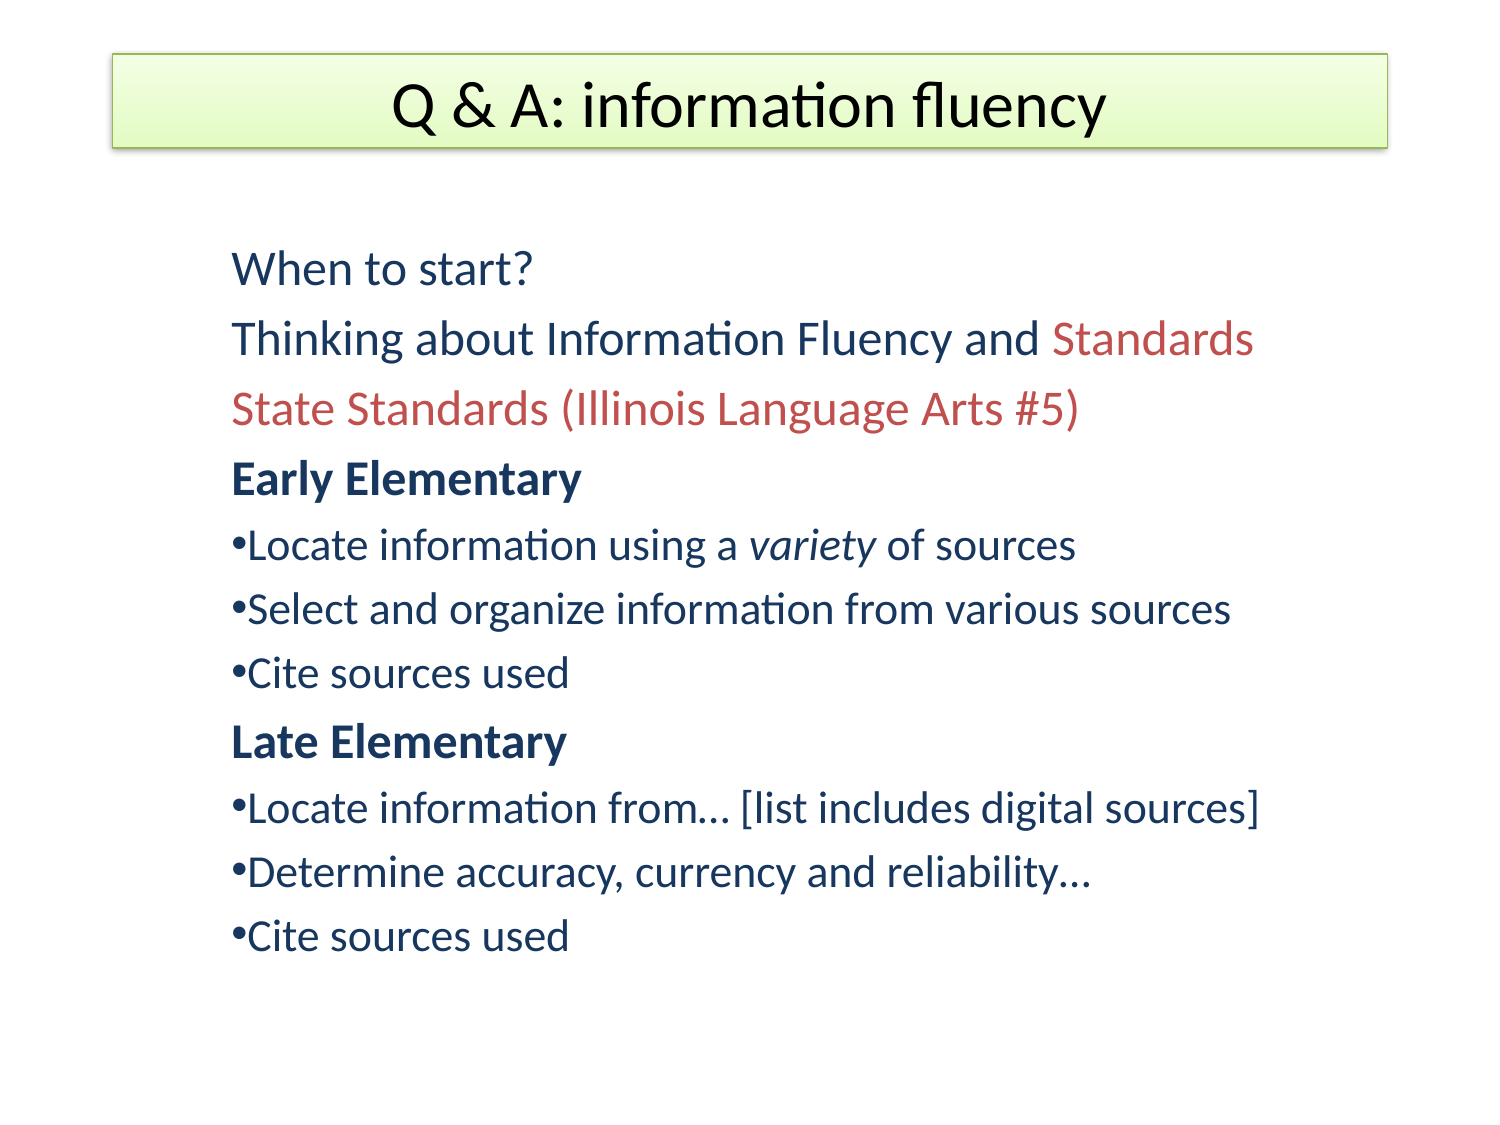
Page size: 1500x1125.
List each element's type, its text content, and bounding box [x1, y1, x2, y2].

text_box Q & A: information fluency [112, 53, 1388, 149]
subtitle When to start? Thinking about Information Fluency and Standards State Standards (Illinois Language Arts #5) Early Elementary Locate information using a variety of sources Select and organize information from various sources Cite sources used Late Elementary Locate information from… [list includes digital sources] Determine accuracy, currency and reliability… Cite sources used [216, 228, 1388, 815]
